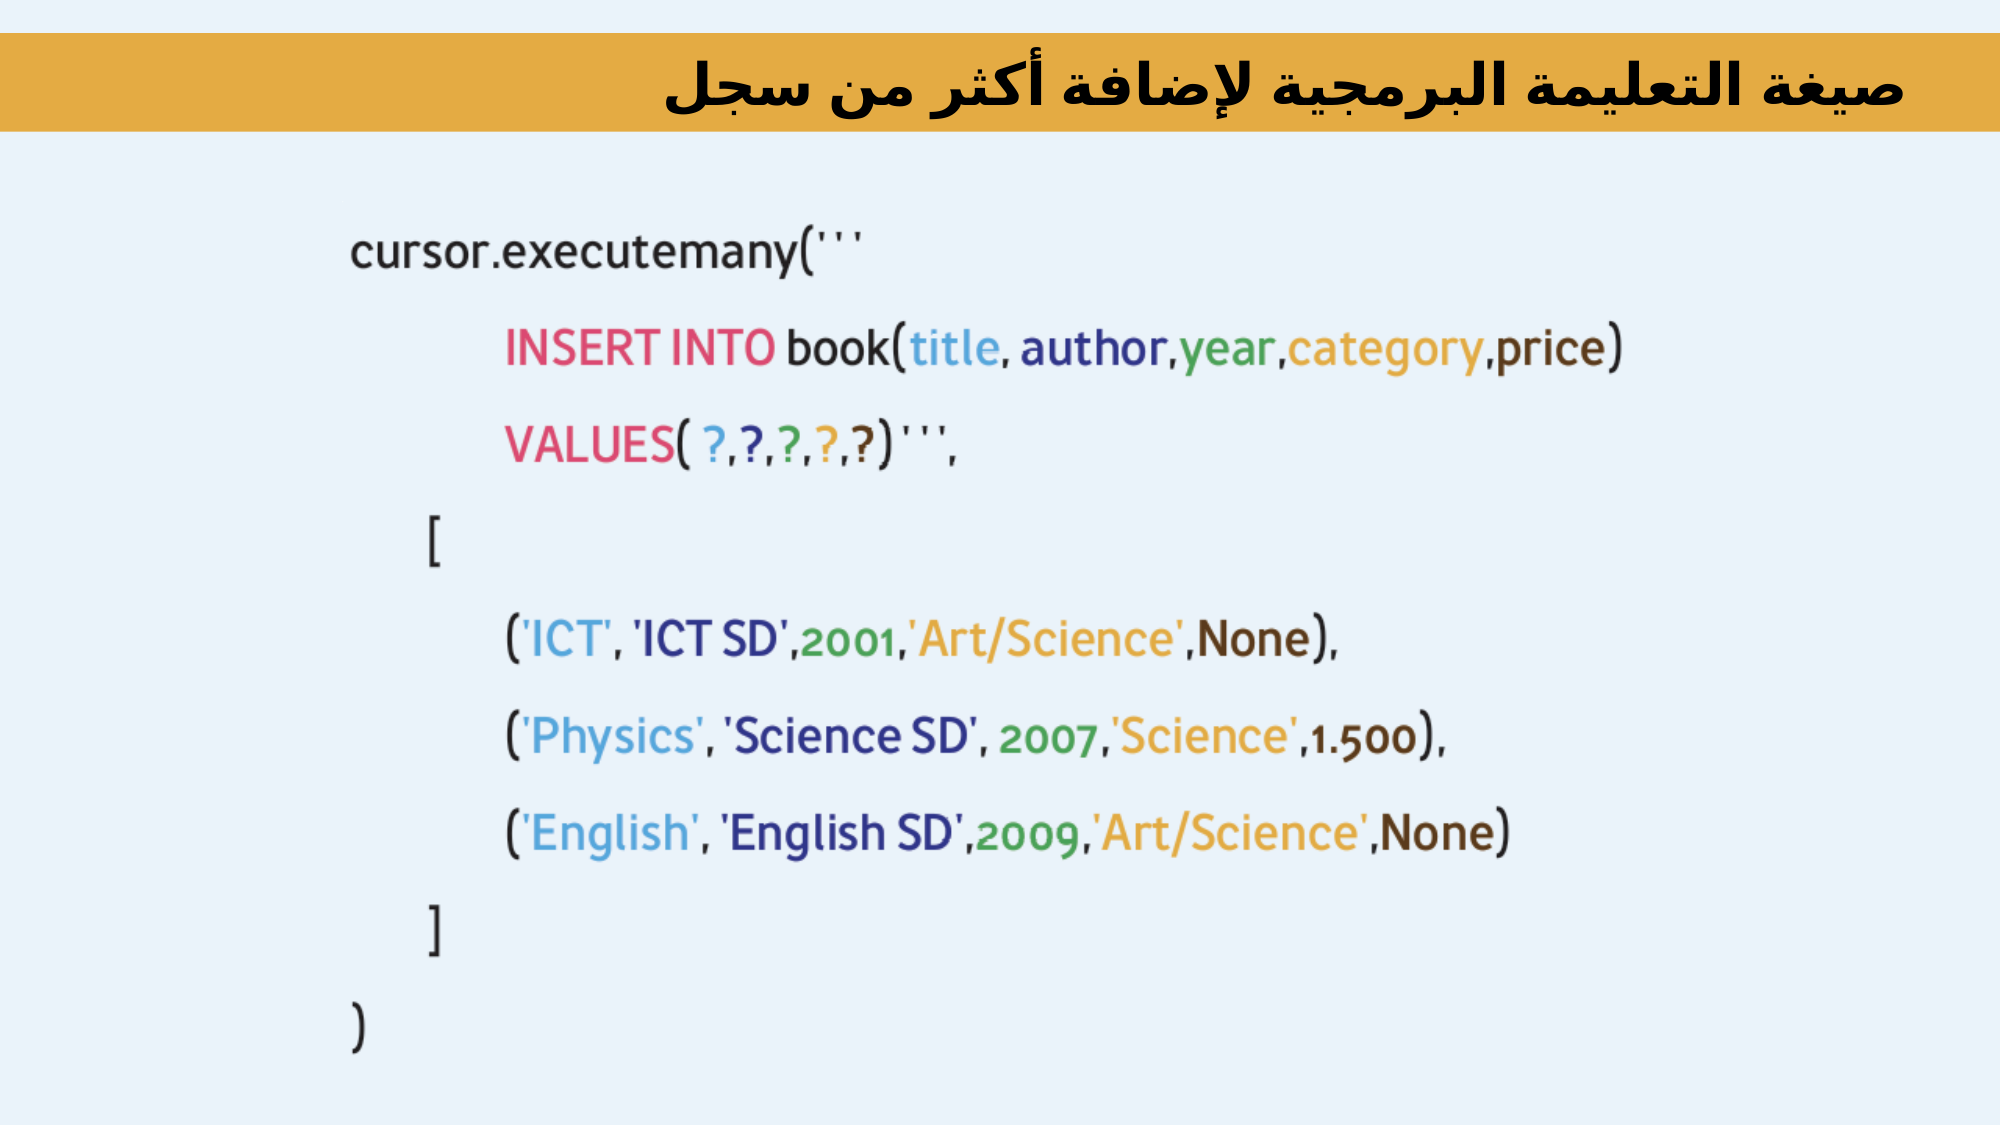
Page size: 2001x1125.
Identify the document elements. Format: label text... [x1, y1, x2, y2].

picture [341, 201, 1659, 1067]
text_box صيغة التعليمة البرمجية لإضافة أكثر من سجل [0, 32, 2000, 133]
